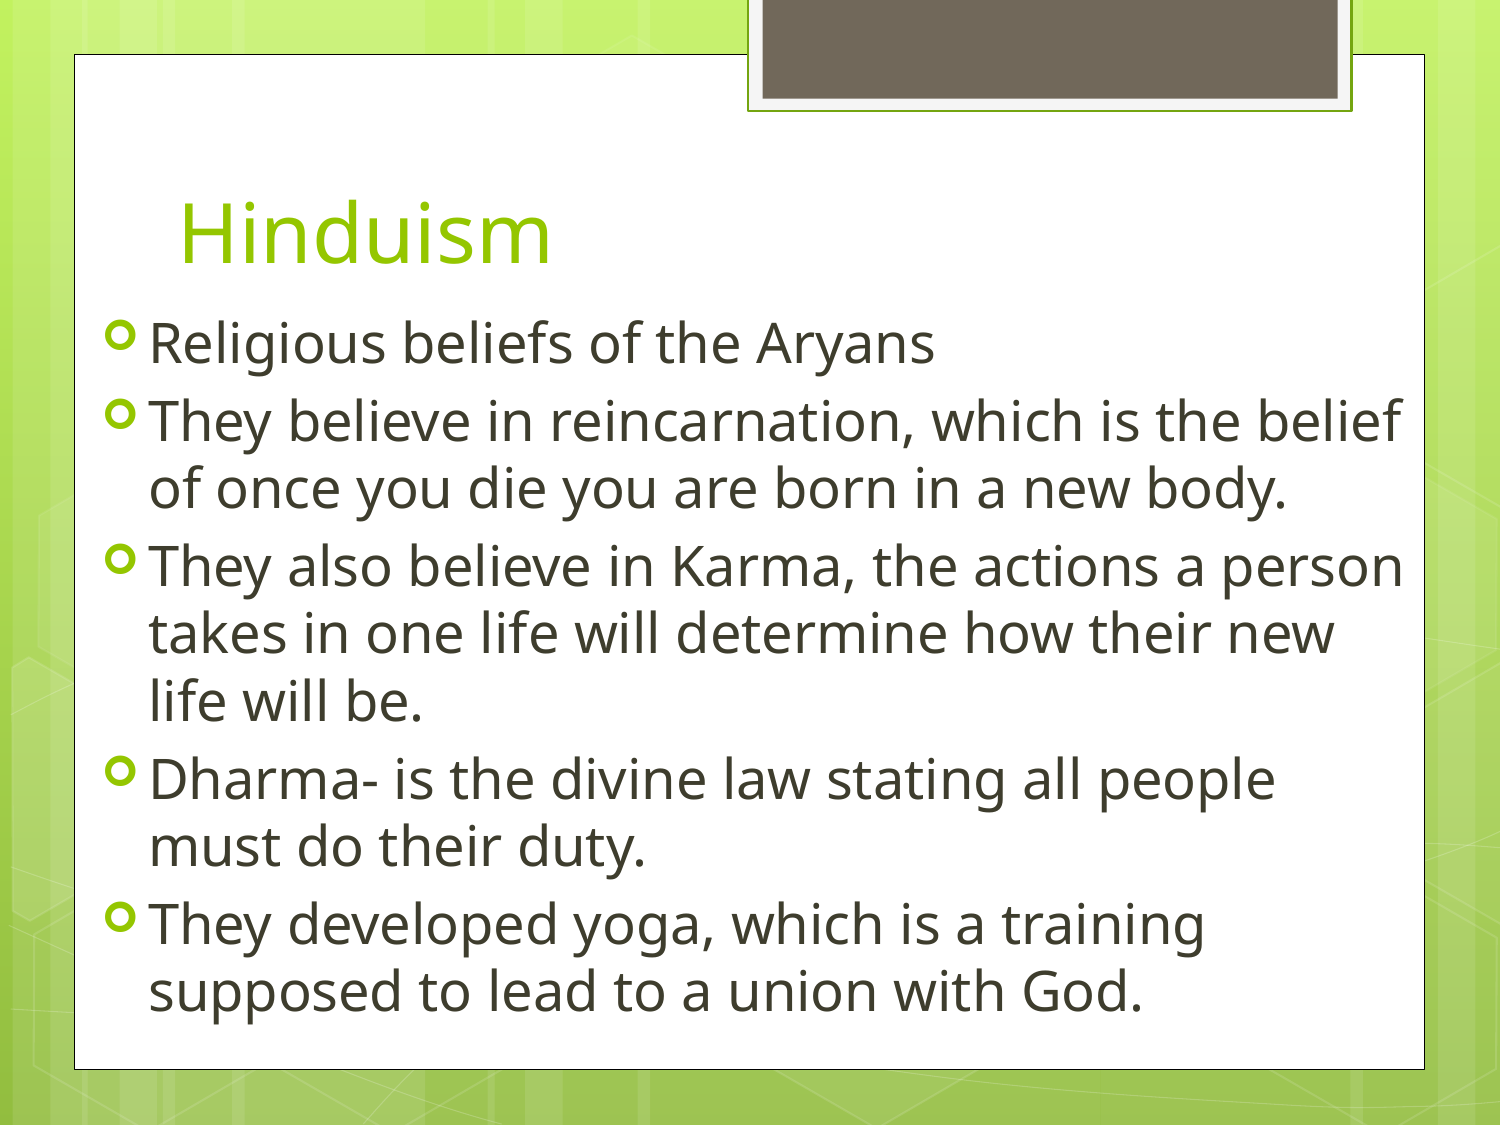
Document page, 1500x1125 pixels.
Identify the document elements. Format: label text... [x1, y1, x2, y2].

title Hinduism [162, 99, 1315, 288]
list Religious beliefs of the Aryans They believe in reincarnation, which is the belief of once you die you are born in a new body. They also believe in Karma, the actions a person takes in one life will determine how their new life will be. Dharma- is the divine law stating all people must do their duty. They developed yoga, which is a training supposed to lead to a union with God. [75, 299, 1425, 1050]
